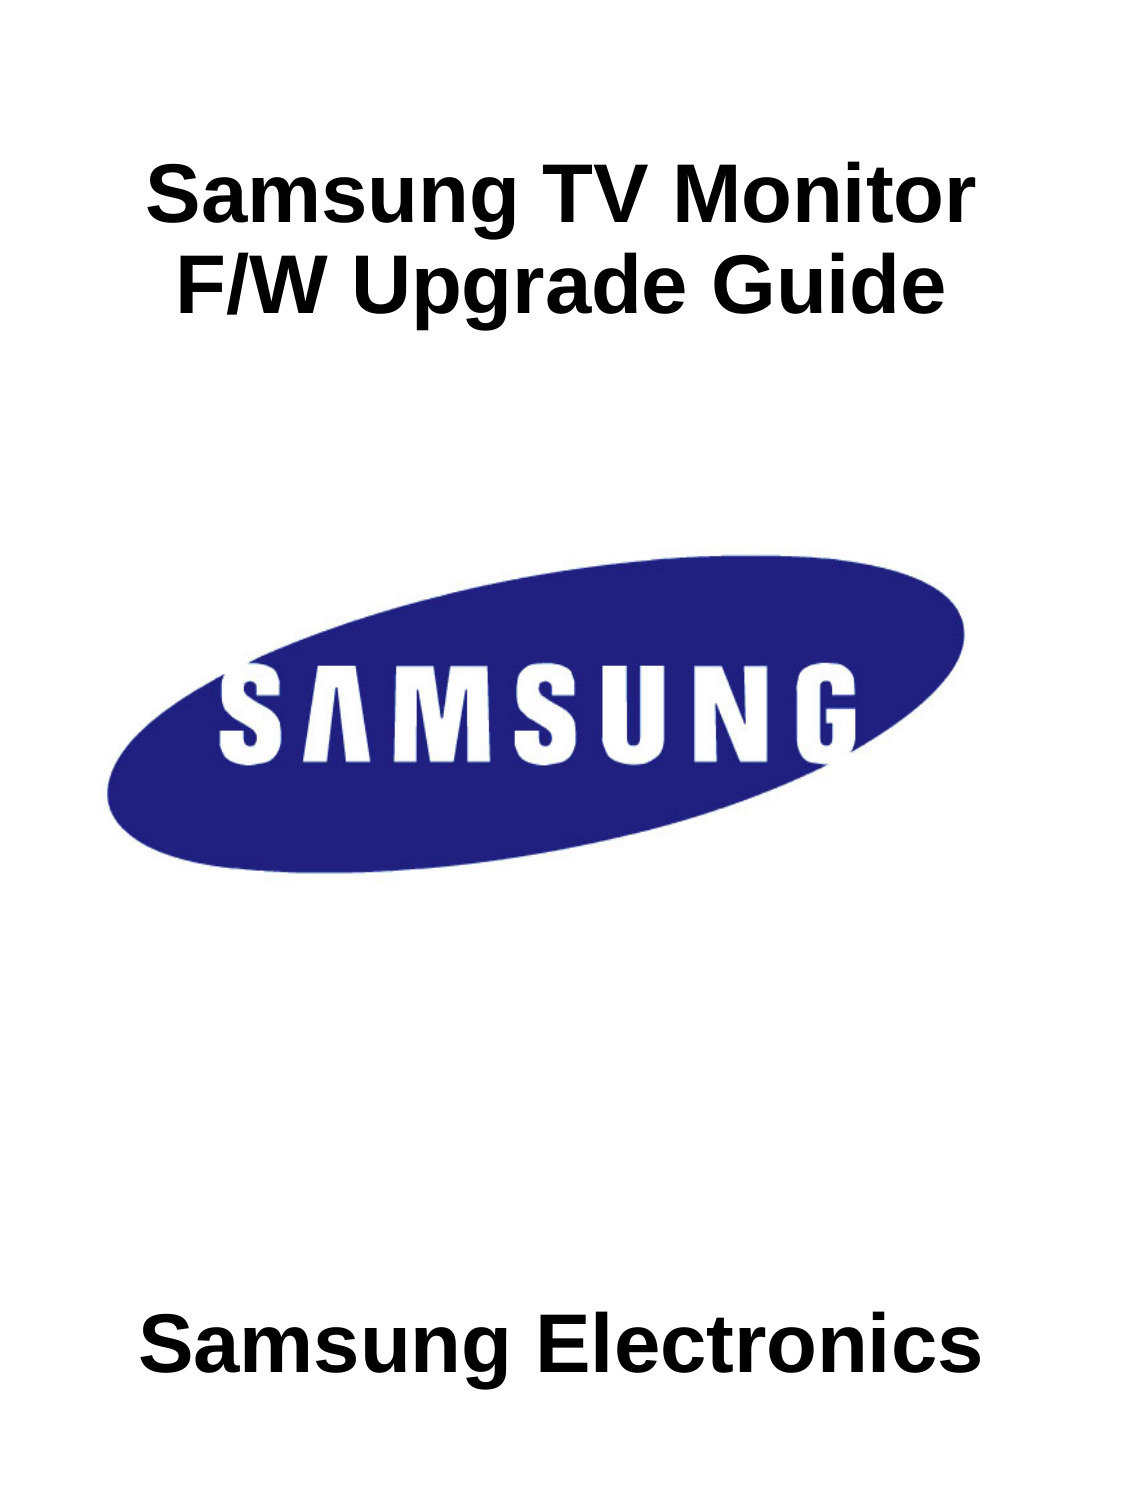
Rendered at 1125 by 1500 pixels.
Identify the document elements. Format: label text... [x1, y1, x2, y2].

picture [57, 490, 1027, 943]
text_box Samsung Electronics [98, 1281, 1024, 1397]
text_box Samsung TV Monitor F/W Upgrade Guide [75, 174, 1049, 332]
